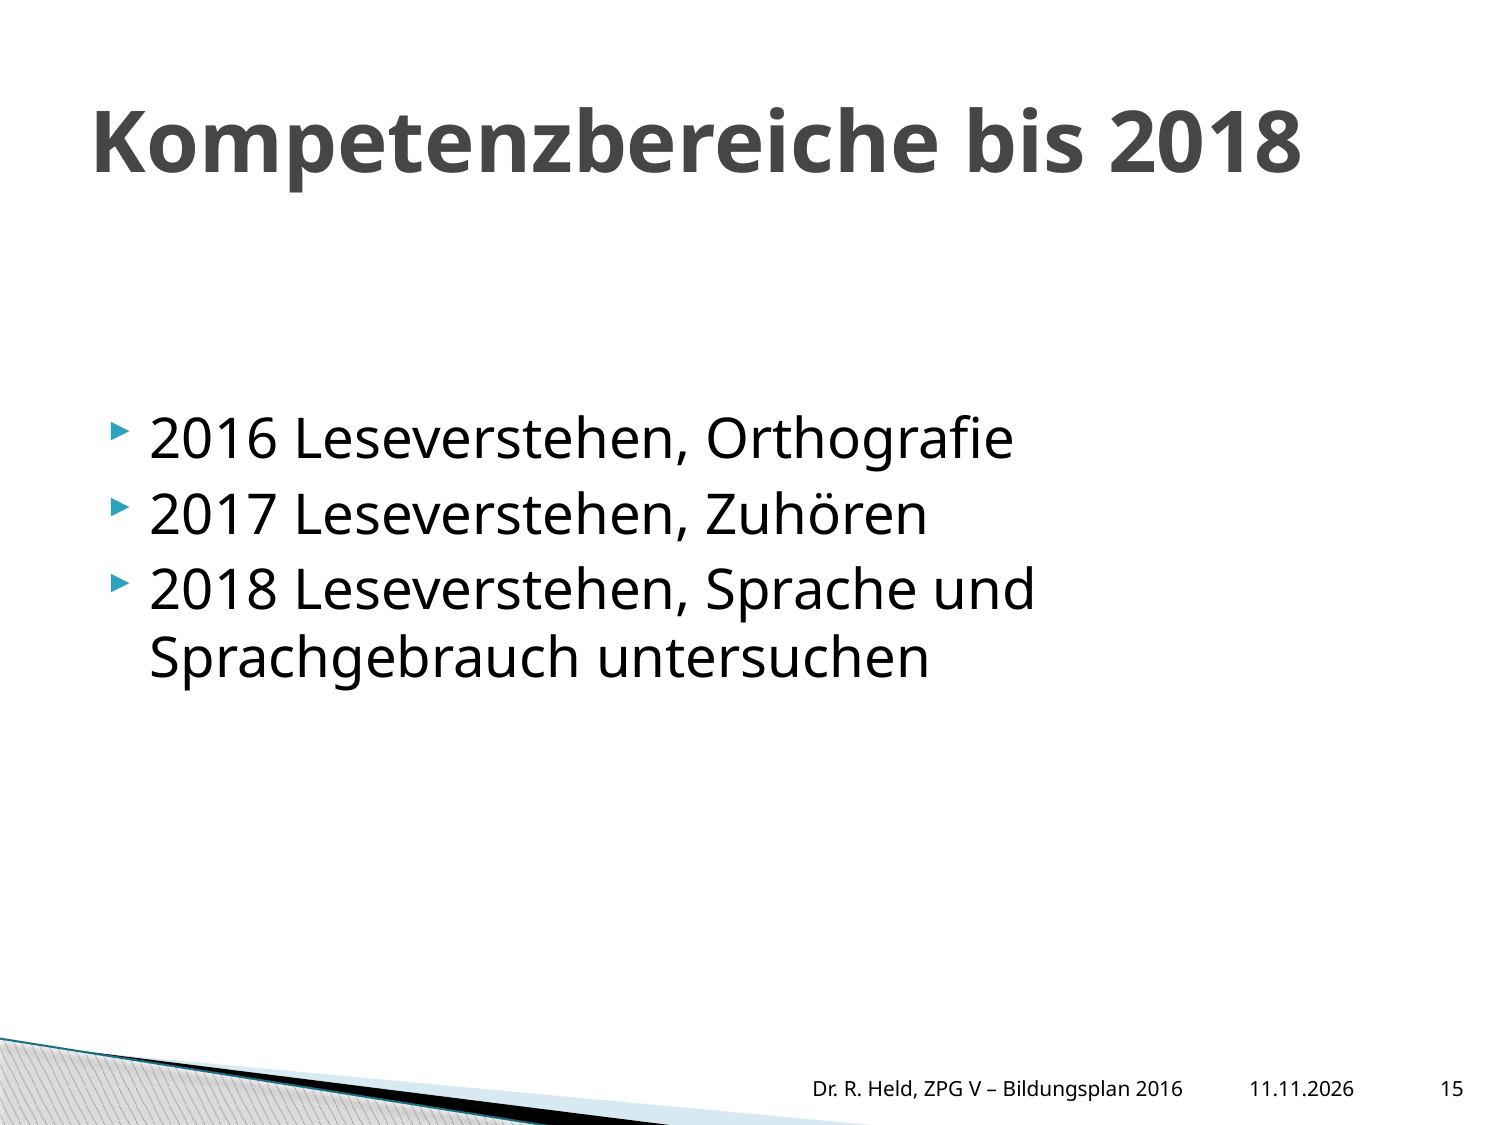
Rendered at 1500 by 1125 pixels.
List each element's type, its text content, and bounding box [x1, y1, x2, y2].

list 2016 Leseverstehen, Orthografie 2017 Leseverstehen, Zuhören 2018 Leseverstehen, Sprache und Sprachgebrauch untersuchen [75, 243, 1425, 986]
slide_number 15 [1399, 1051, 1479, 1112]
footer Dr. R. Held, ZPG V – Bildungsplan 2016 [797, 1051, 1235, 1112]
title Kompetenzbereiche bis 2018 [75, 45, 1425, 233]
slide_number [1235, 1051, 1399, 1112]
